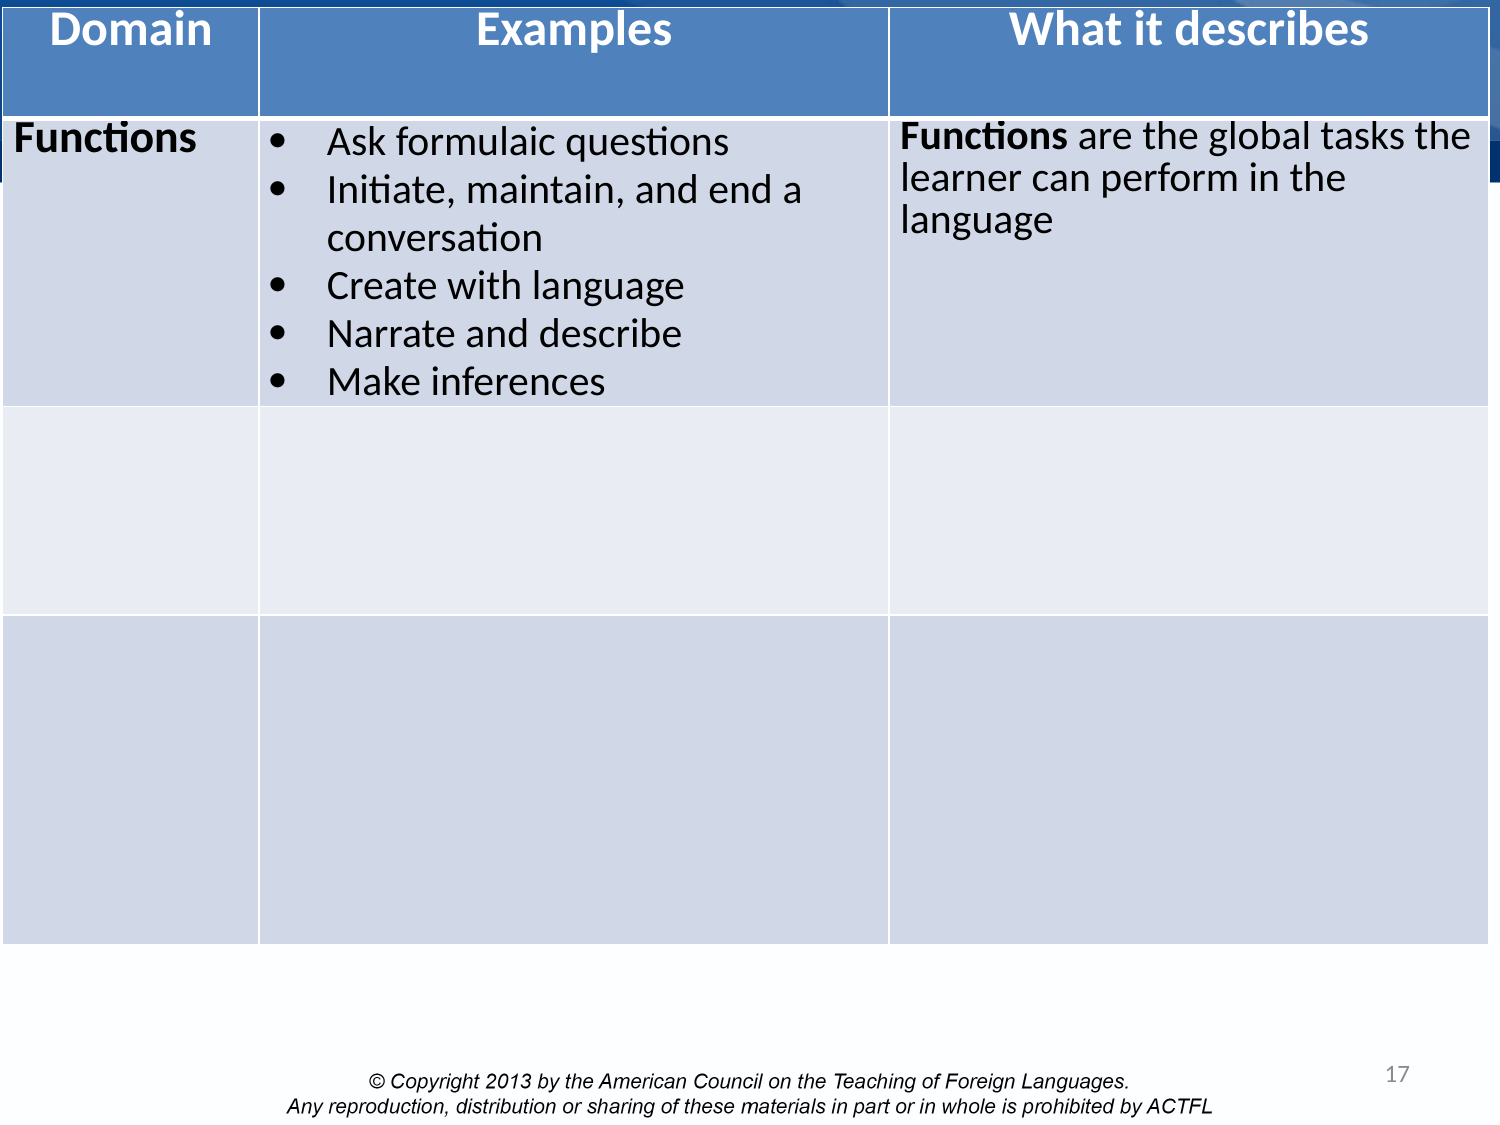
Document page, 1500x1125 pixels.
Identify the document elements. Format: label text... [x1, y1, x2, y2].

table_cell Ask formulaic questions Initiate, maintain, and end a conversation Create with language Narrate and describe Make inferences [260, 121, 888, 406]
table_header Domain [3, 8, 258, 116]
slide_number 17 [1074, 1042, 1425, 1103]
table_cell [260, 616, 888, 944]
table_cell [260, 407, 888, 614]
table_cell [3, 407, 258, 614]
table_cell [890, 616, 1488, 944]
table_cell Functions are the global tasks the learner can perform in the language [890, 121, 1488, 406]
picture [0, 0, 1500, 1125]
table_header What it describes [890, 8, 1488, 116]
table_cell [890, 407, 1488, 614]
table_cell Functions [3, 121, 258, 406]
table_cell [3, 616, 258, 944]
table_header Examples [260, 8, 888, 116]
